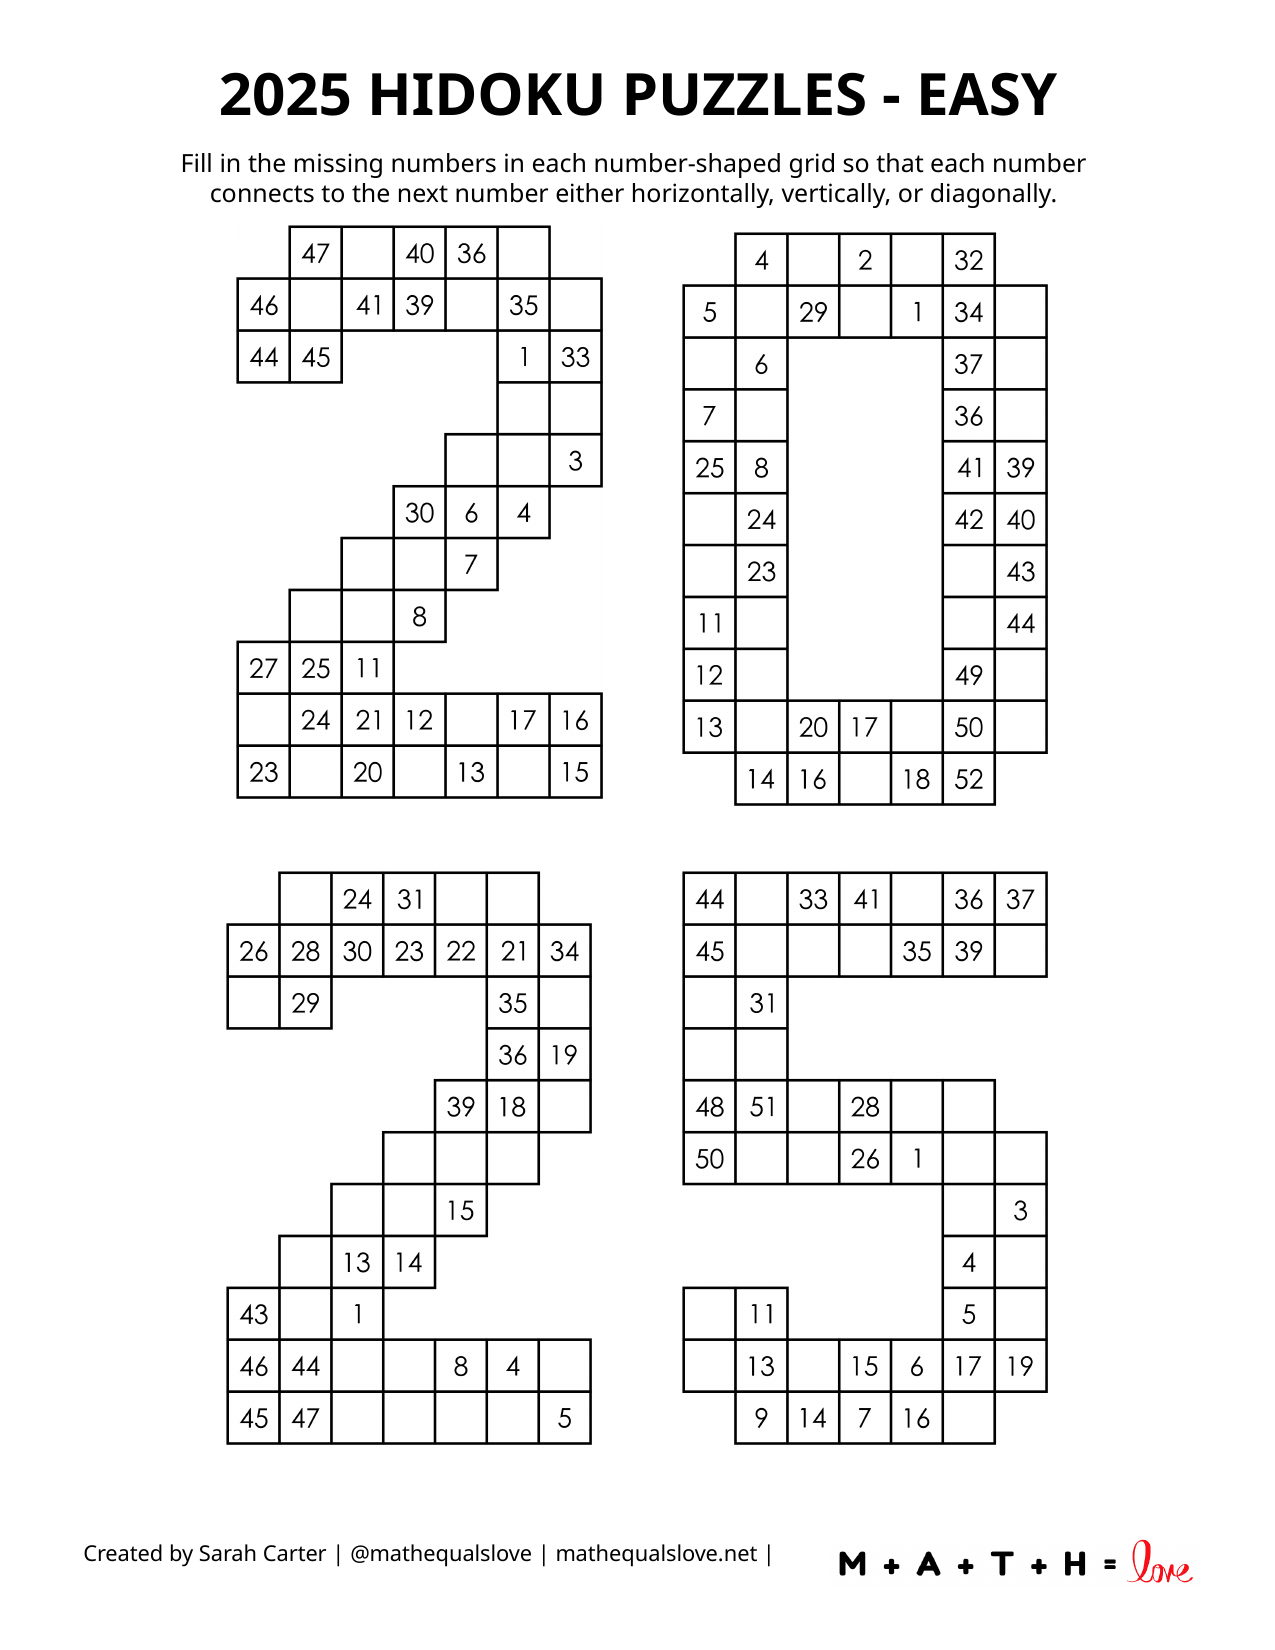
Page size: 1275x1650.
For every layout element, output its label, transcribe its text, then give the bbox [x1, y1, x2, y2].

picture [224, 870, 594, 1447]
text_box 2025 HIDOKU PUZZLES - EASY [66, 50, 1211, 135]
picture [680, 230, 1050, 807]
picture [680, 870, 1050, 1447]
picture [826, 1536, 1203, 1588]
picture [234, 224, 604, 801]
text_box Fill in the missing numbers in each number-shaped grid so that each number connects to the next number either horizontally, vertically, or diagonally. [0, 140, 1275, 216]
text_box Created by Sarah Carter | @mathequalslove | mathequalslove.net | [68, 1532, 986, 1574]
